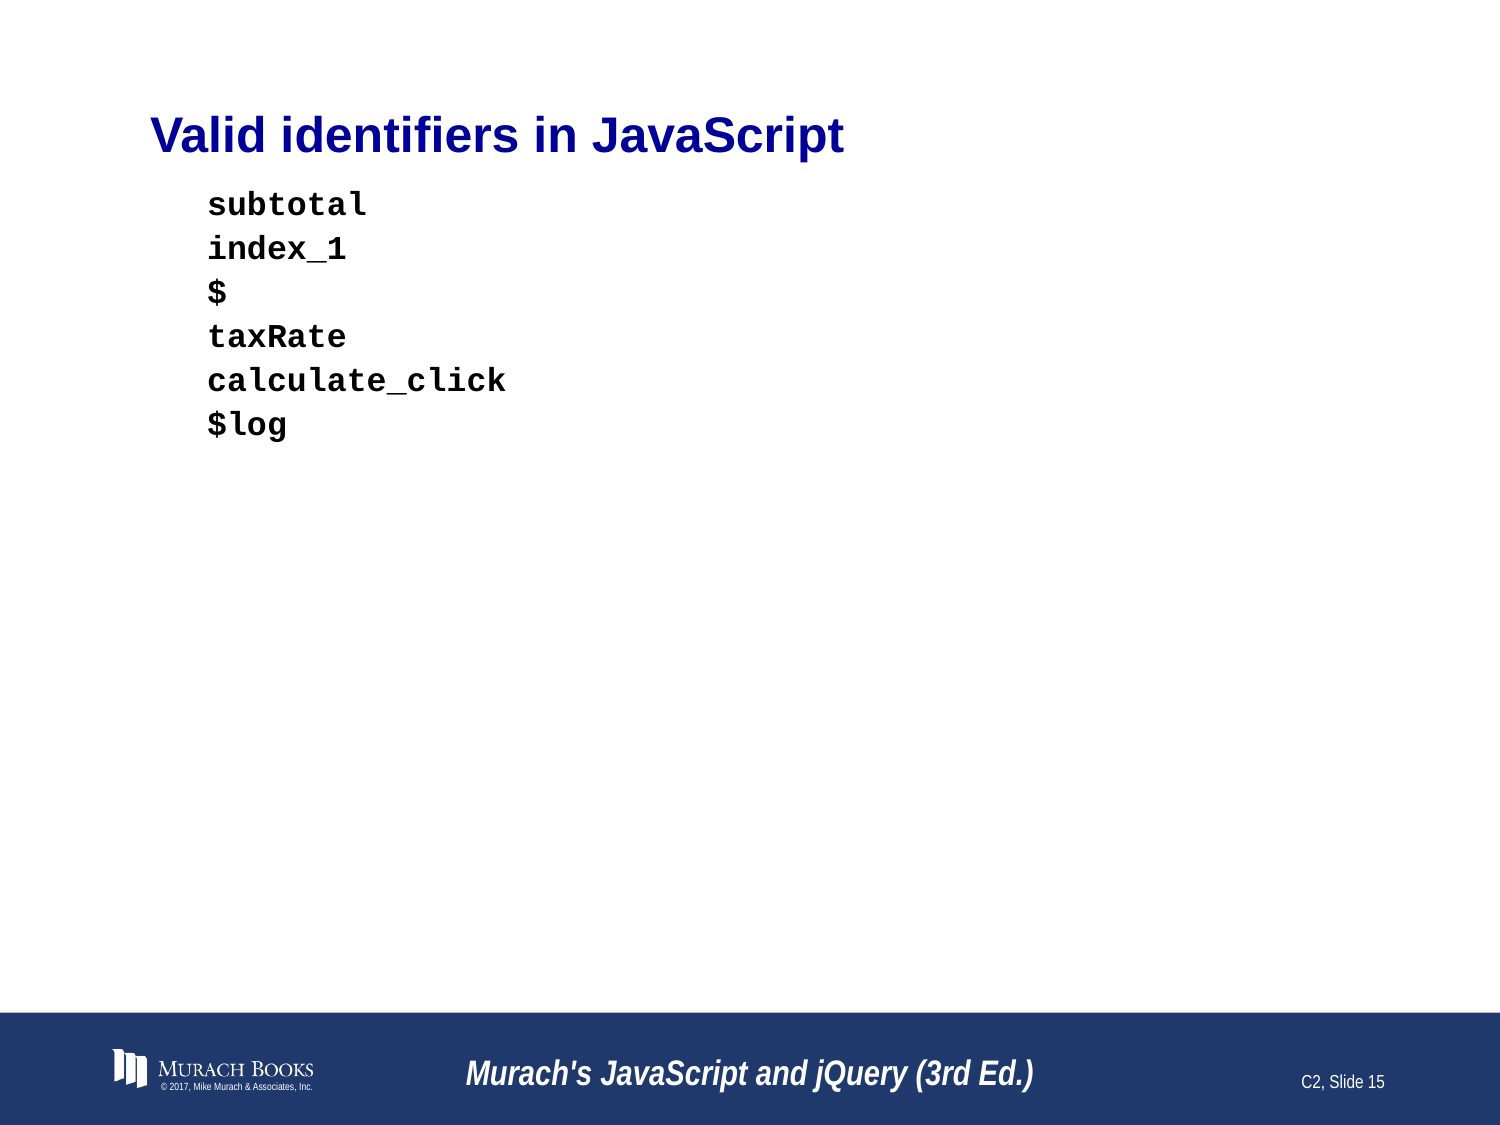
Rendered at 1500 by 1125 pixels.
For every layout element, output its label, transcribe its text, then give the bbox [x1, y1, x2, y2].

title Valid identifiers in JavaScript [150, 102, 1350, 164]
slide_number C2, Slide 15 [1087, 1025, 1400, 1100]
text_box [149, 187, 1348, 452]
slide_number Murach's JavaScript and jQuery (3rd Ed.) [463, 1025, 1050, 1100]
footer © 2017, Mike Murach & Associates, Inc. [12, 1025, 463, 1100]
